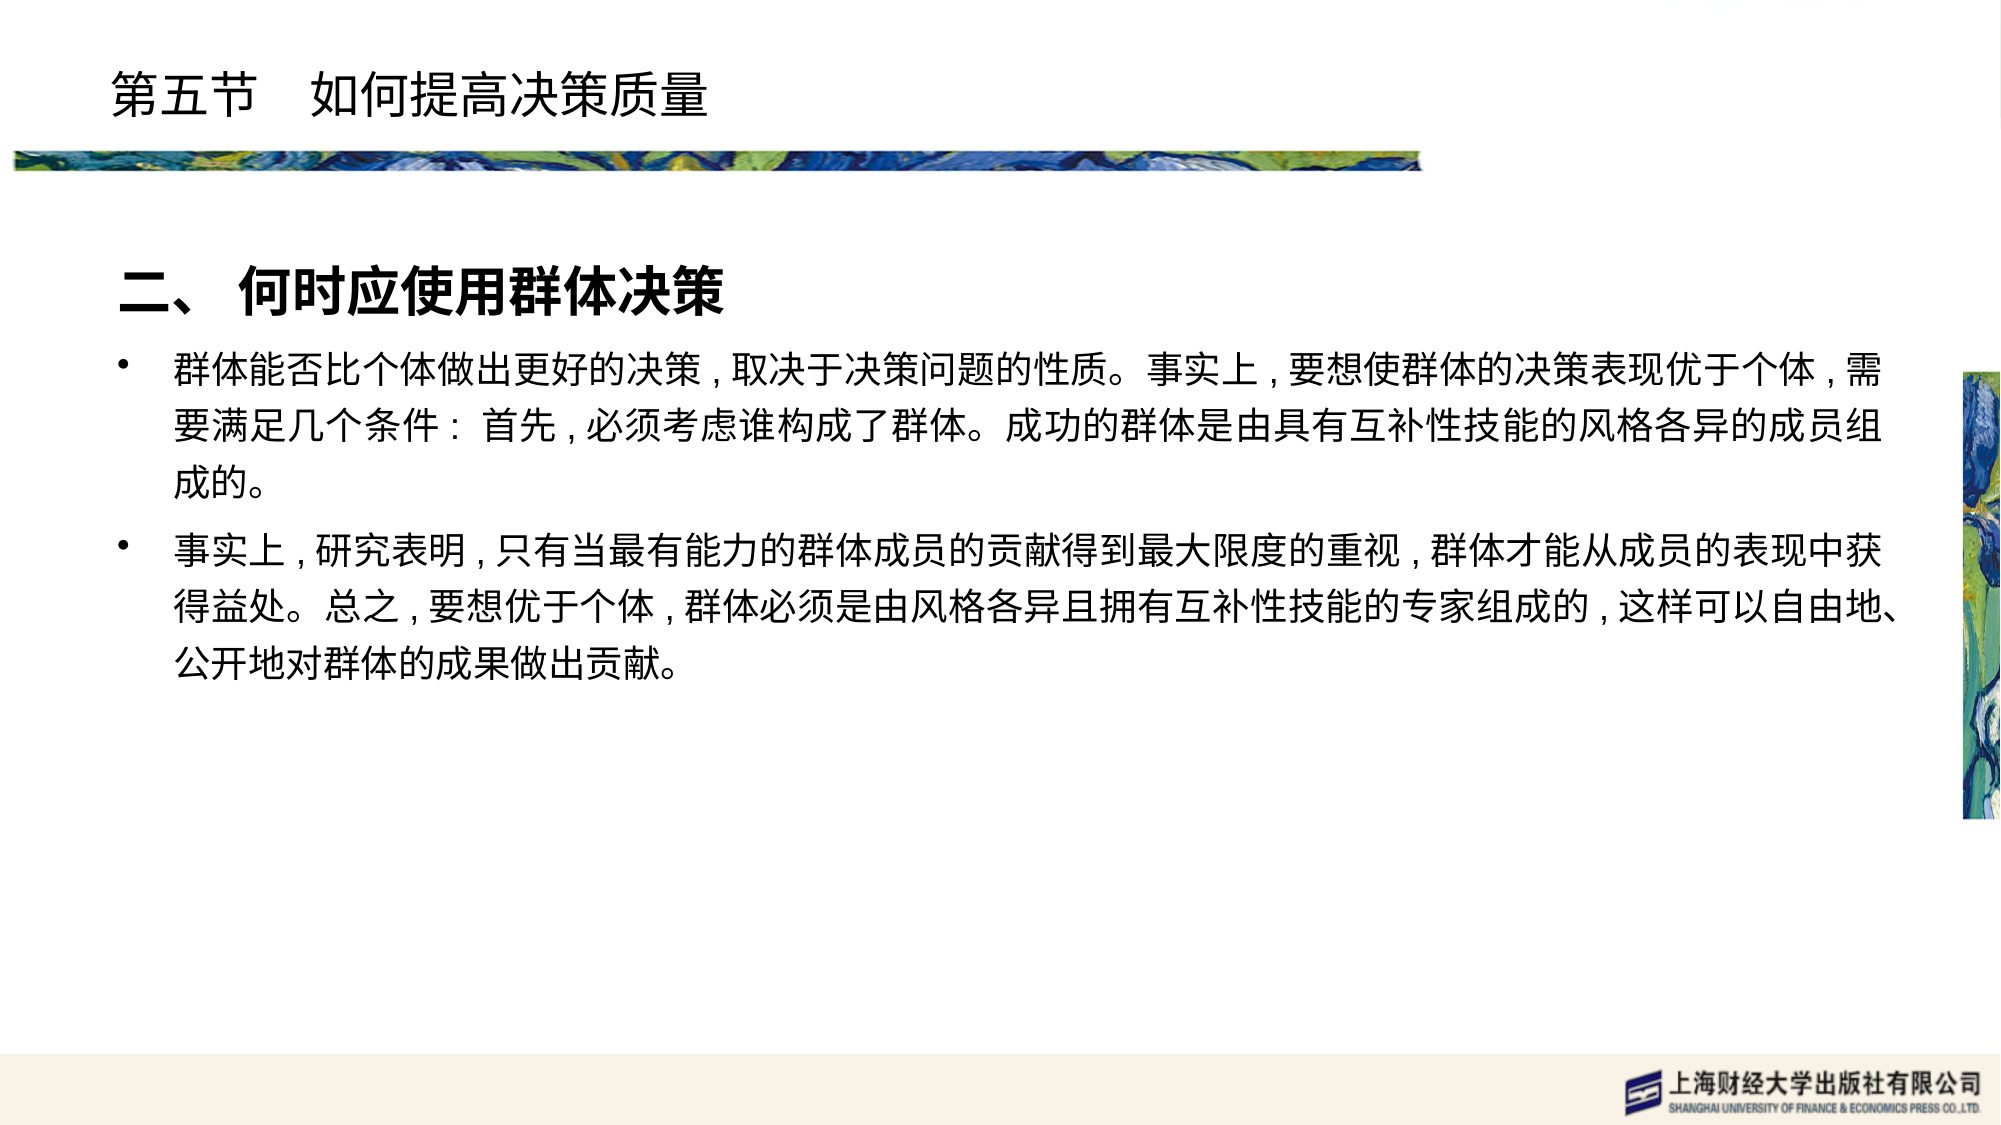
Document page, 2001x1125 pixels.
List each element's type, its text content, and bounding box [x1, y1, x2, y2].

picture [0, 0, 2001, 1125]
list 二、 何时应使用群体决策 群体能否比个体做出更好的决策,取决于决策问题的性质。事实上,要想使群体的决策表现优于个体,需要满足几个条件: 首先,必须考虑谁构成了群体。成功的群体是由具有互补性技能的风格各异的成员组成的。 事实上,研究表明,只有当最有能力的群体成员的贡献得到最大限度的重视,群体才能从成员的表现中获得益处。总之,要想优于个体,群体必须是由风格各异且拥有互补性技能的专家组成的,这样可以自由地、公开地对群体的成果做出贡献。 [102, 233, 1898, 1032]
title 第五节 如何提高决策质量 [94, 42, 1451, 146]
